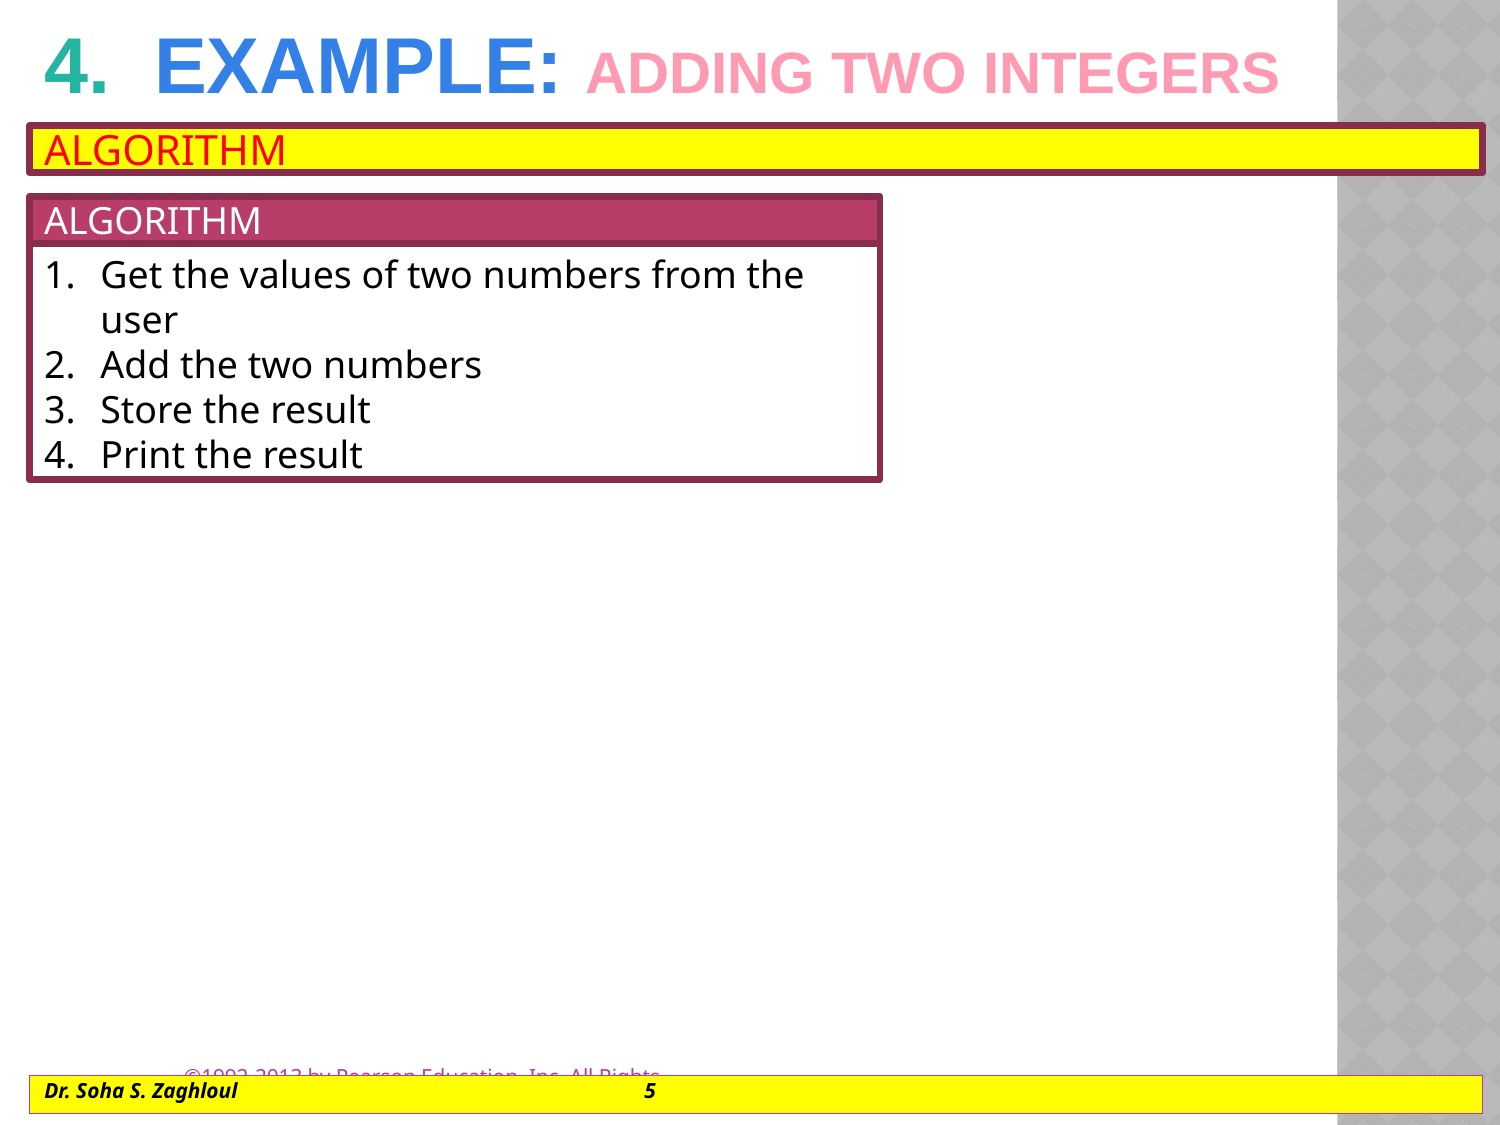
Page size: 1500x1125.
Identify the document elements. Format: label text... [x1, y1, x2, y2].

text_box ALGORITHM [26, 130, 1486, 175]
text_box Dr. Soha S. Zaghloul 25 [30, 126, 1481, 132]
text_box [28, 195, 881, 481]
footer ©1992-2013 by Pearson Education, Inc. All Rights Reserved. [27, 126, 1485, 134]
text_box 4. eXAMPLE: Adding Two Integers [29, 7, 1447, 122]
text_box Dr. Soha S. Zaghloul 5 [29, 1075, 1483, 1114]
